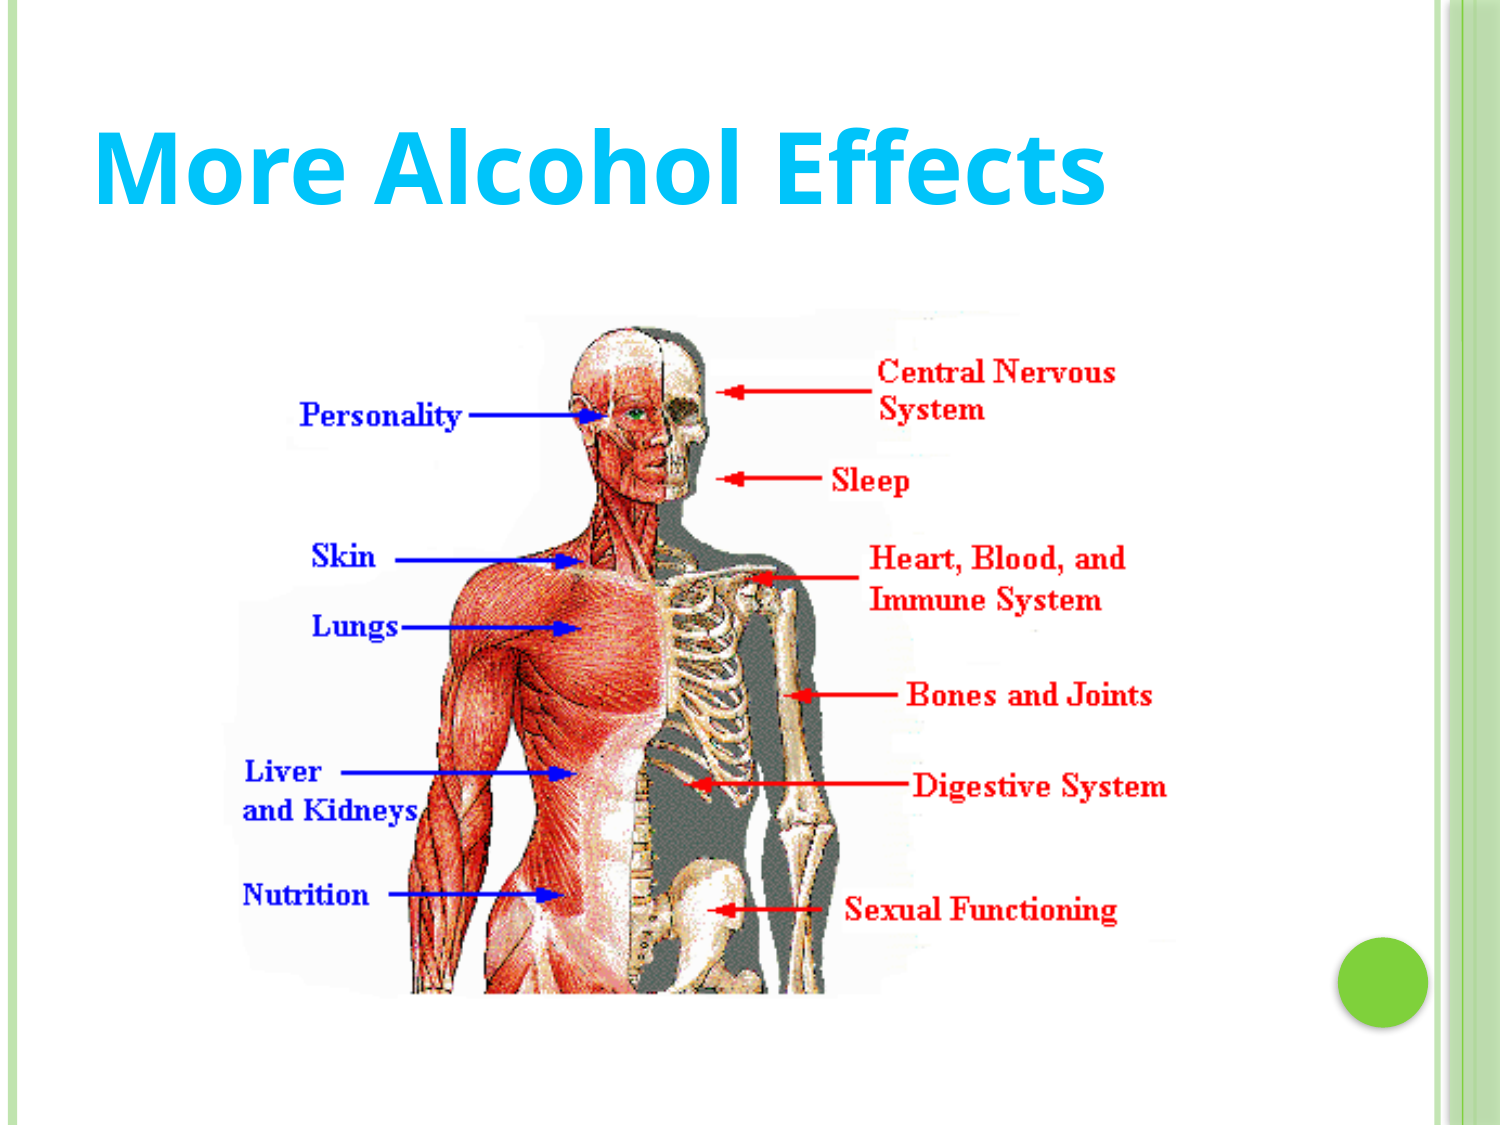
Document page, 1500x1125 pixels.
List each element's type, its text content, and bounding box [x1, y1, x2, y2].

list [217, 290, 1176, 1002]
title More Alcohol Effects [75, 45, 1300, 233]
